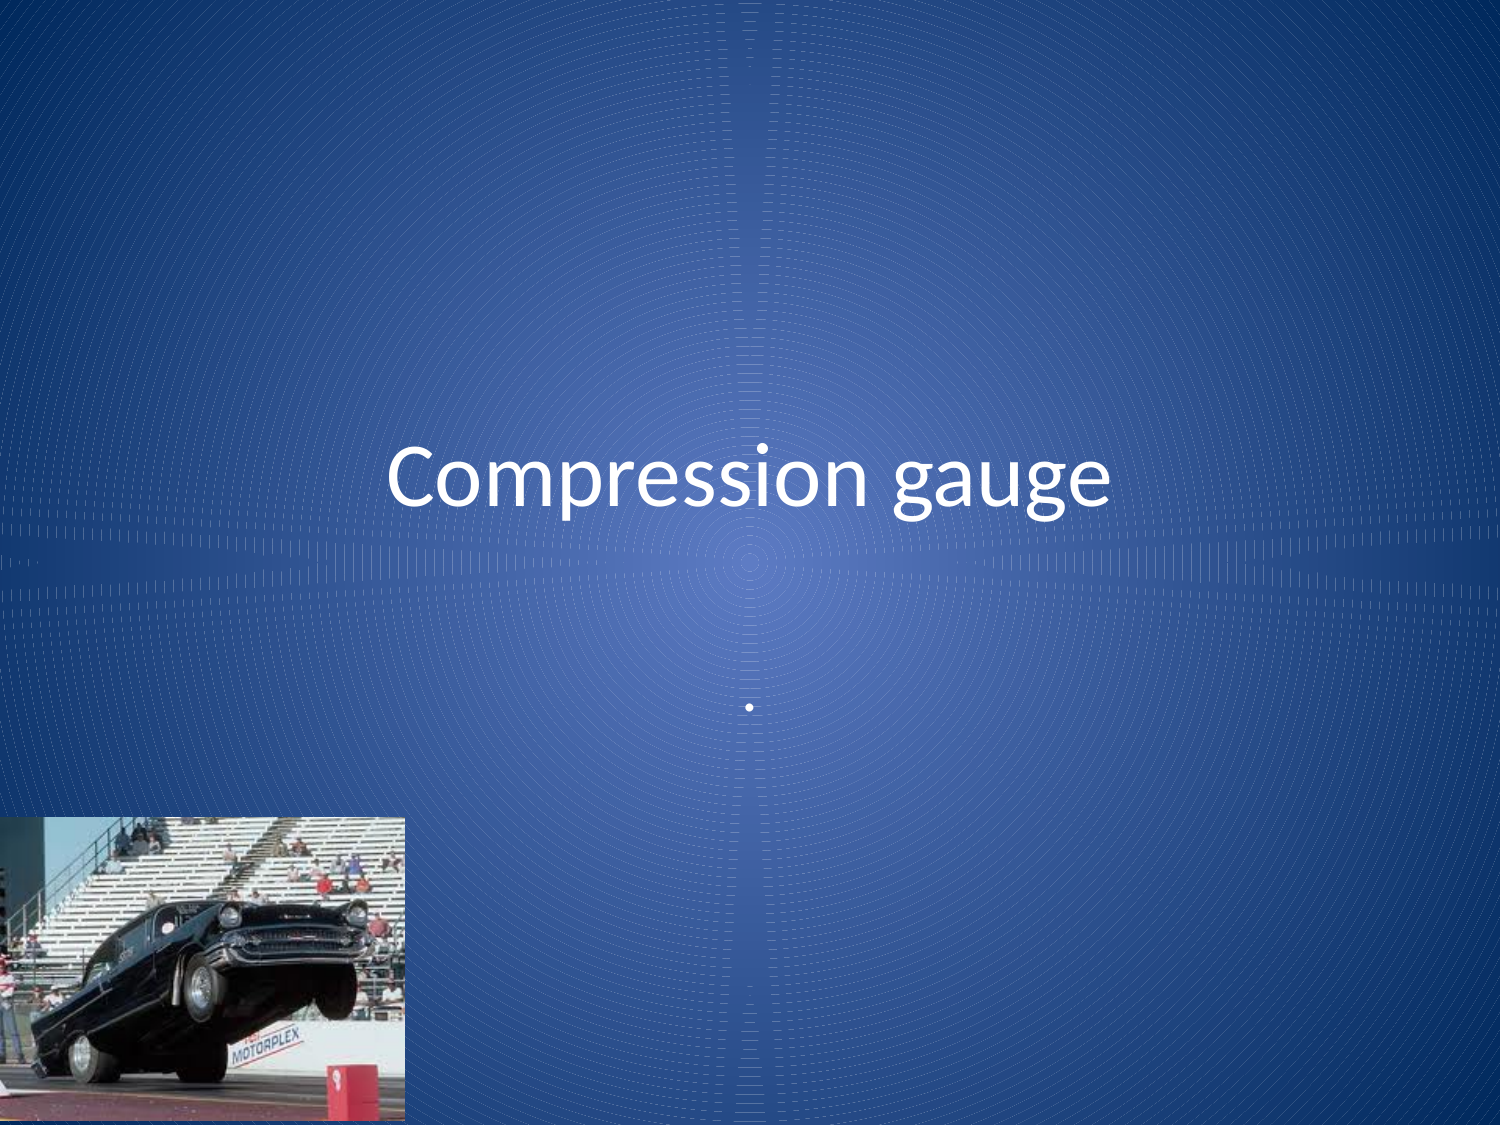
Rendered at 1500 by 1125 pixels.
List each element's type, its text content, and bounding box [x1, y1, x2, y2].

picture [0, 817, 405, 1121]
subtitle . [225, 637, 1275, 925]
title Compression gauge [112, 349, 1388, 591]
